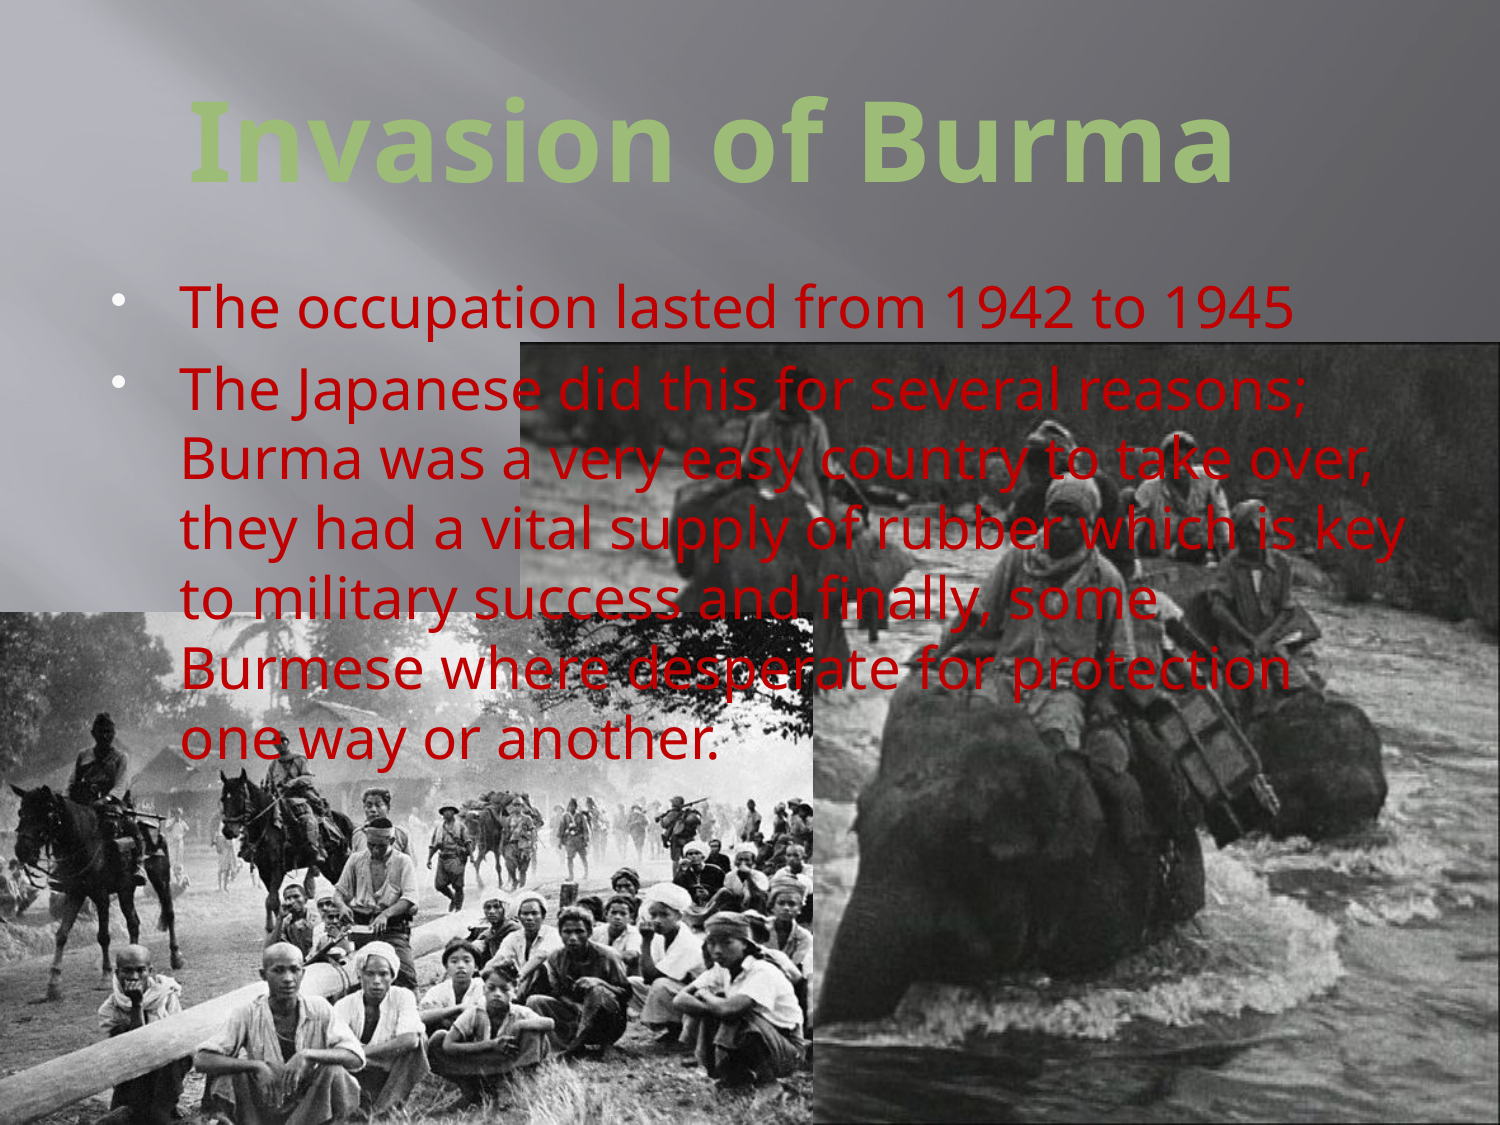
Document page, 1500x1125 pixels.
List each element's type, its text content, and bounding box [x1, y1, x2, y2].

list The occupation lasted from 1942 to 1945 The Japanese did this for several reasons; Burma was a very easy country to take over, they had a vital supply of rubber which is key to military success and finally, some Burmese where desperate for protection one way or another. [75, 262, 1425, 612]
text_box Invasion of Burma [173, 62, 1255, 213]
picture [0, 341, 1500, 1125]
